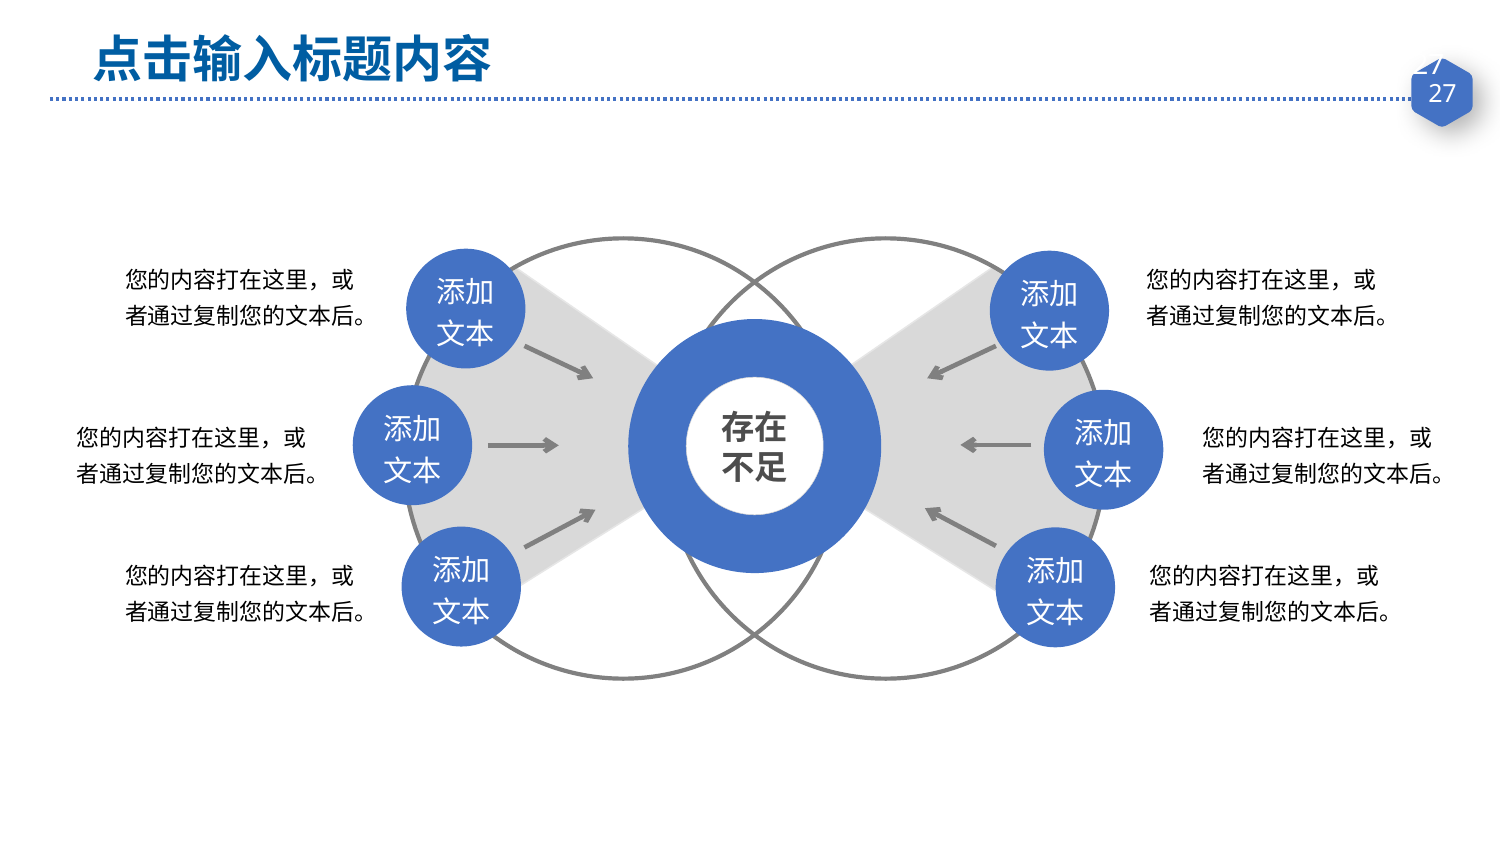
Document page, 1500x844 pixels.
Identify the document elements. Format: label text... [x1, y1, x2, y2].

text_box 添加文本 [989, 250, 1110, 371]
text_box 您的内容打在这里，或者通过复制您的文本后。 [1191, 410, 1450, 493]
text_box 添加文本 [406, 248, 526, 369]
text_box 您的内容打在这里，或者通过复制您的文本后。 [1138, 547, 1397, 631]
text_box 添加文本 [995, 527, 1116, 648]
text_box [524, 345, 594, 379]
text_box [924, 508, 996, 546]
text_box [524, 509, 596, 548]
text_box 添加文本 [401, 526, 521, 647]
text_box 您的内容打在这里，或者通过复制您的文本后。 [65, 410, 324, 493]
text_box 您的内容打在这里，或者通过复制您的文本后。 [1135, 252, 1394, 335]
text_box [927, 345, 996, 379]
slide_number 27 [1394, 38, 1463, 97]
text_box 添加文本 [352, 385, 473, 506]
text_box 添加文本 [1043, 389, 1164, 510]
text_box [699, 238, 1099, 679]
text_box [409, 238, 754, 679]
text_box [628, 318, 882, 574]
text_box 点击输入标题内容 [81, 21, 636, 93]
text_box 您的内容打在这里，或者通过复制您的文本后。 [114, 252, 376, 335]
text_box 您的内容打在这里，或者通过复制您的文本后。 [114, 547, 372, 631]
